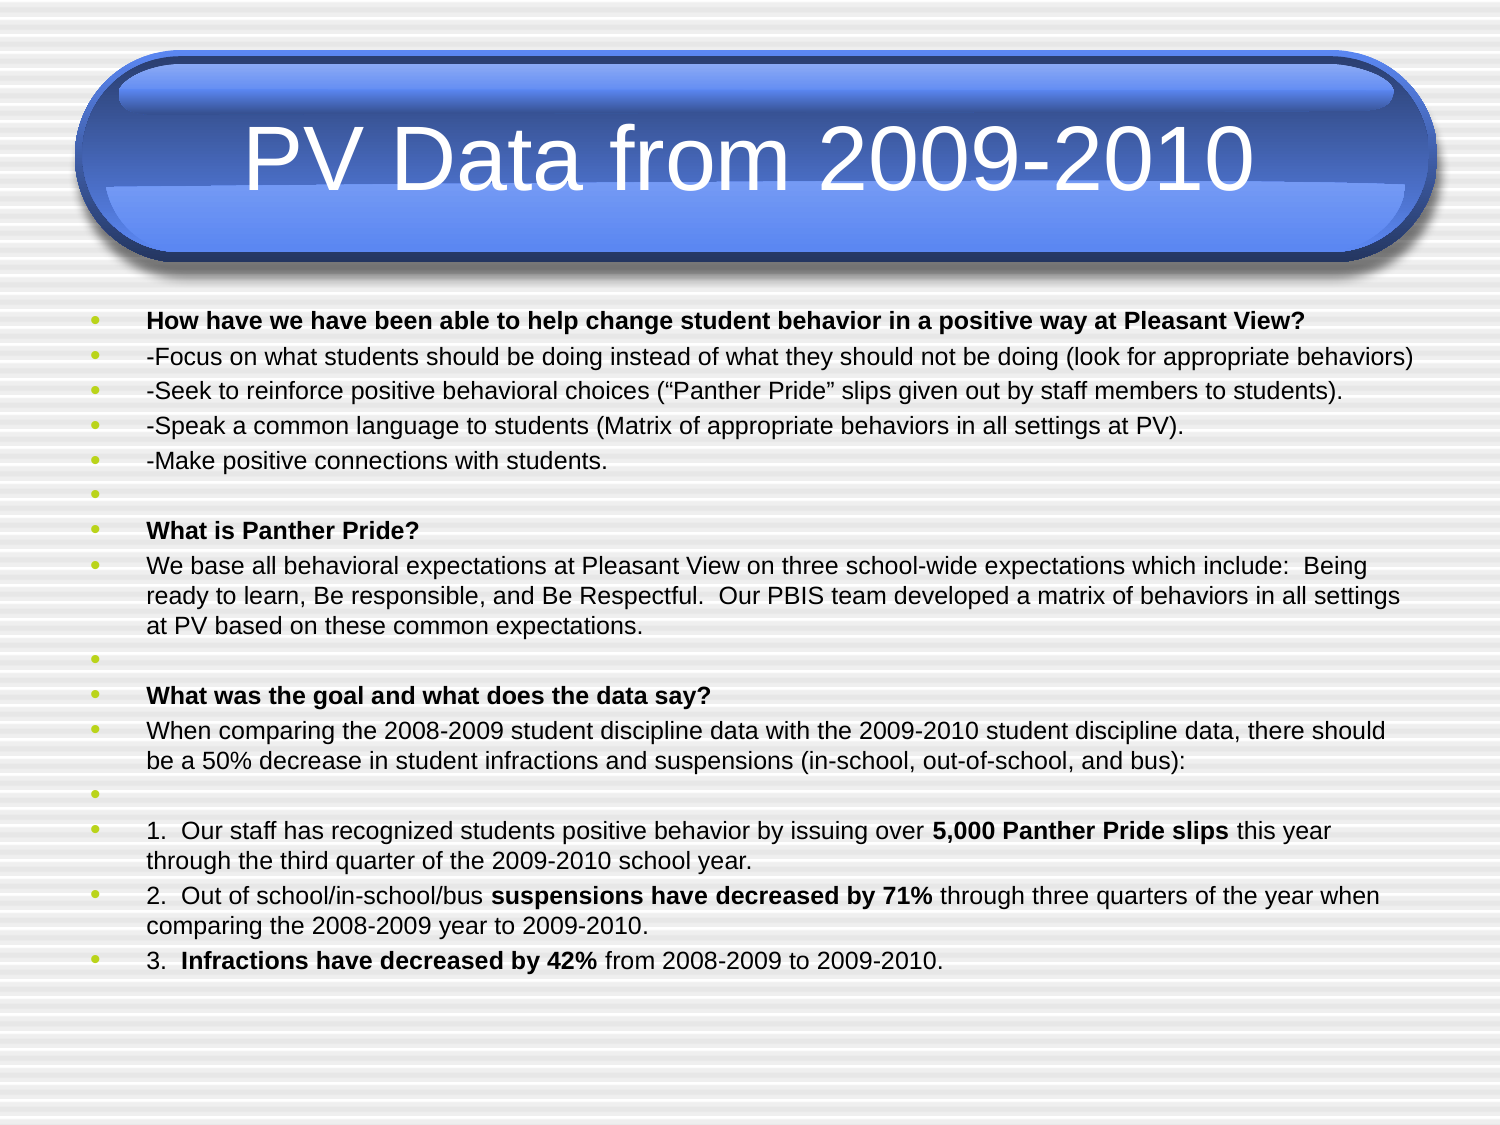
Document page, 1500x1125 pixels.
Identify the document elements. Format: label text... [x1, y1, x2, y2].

list How have we have been able to help change student behavior in a positive way at Pleasant View? -Focus on what students should be doing instead of what they should not be doing (look for appropriate behaviors) -Seek to reinforce positive behavioral choices (“Panther Pride” slips given out by staff members to students). -Speak a common language to students (Matrix of appropriate behaviors in all settings at PV). -Make positive connections with students. What is Panther Pride? We base all behavioral expectations at Pleasant View on three school-wide expectations which include: Being ready to learn, Be responsible, and Be Respectful. Our PBIS team developed a matrix of behaviors in all settings at PV based on these common expectations. What was the goal and what does the data say? When comparing the 2008-2009 student discipline data with the 2009-2010 student discipline data, there should be a 50% decrease in student infractions and suspensions (in-school, out-of-school, and bus): 1. Our staff has recognized students positive behavior by issuing over 5,000 Panther Pride slips this year through the third quarter of the 2009-2010 school year. 2. Out of school/in-school/bus suspensions have decreased by 71% through three quarters of the year when comparing the 2008-2009 year to 2009-2010. 3. Infractions have decreased by 42% from 2008-2009 to 2009-2010. [74, 212, 1438, 1001]
title PV Data from 2009-2010 [112, 60, 1388, 212]
picture [0, 0, 1500, 1125]
